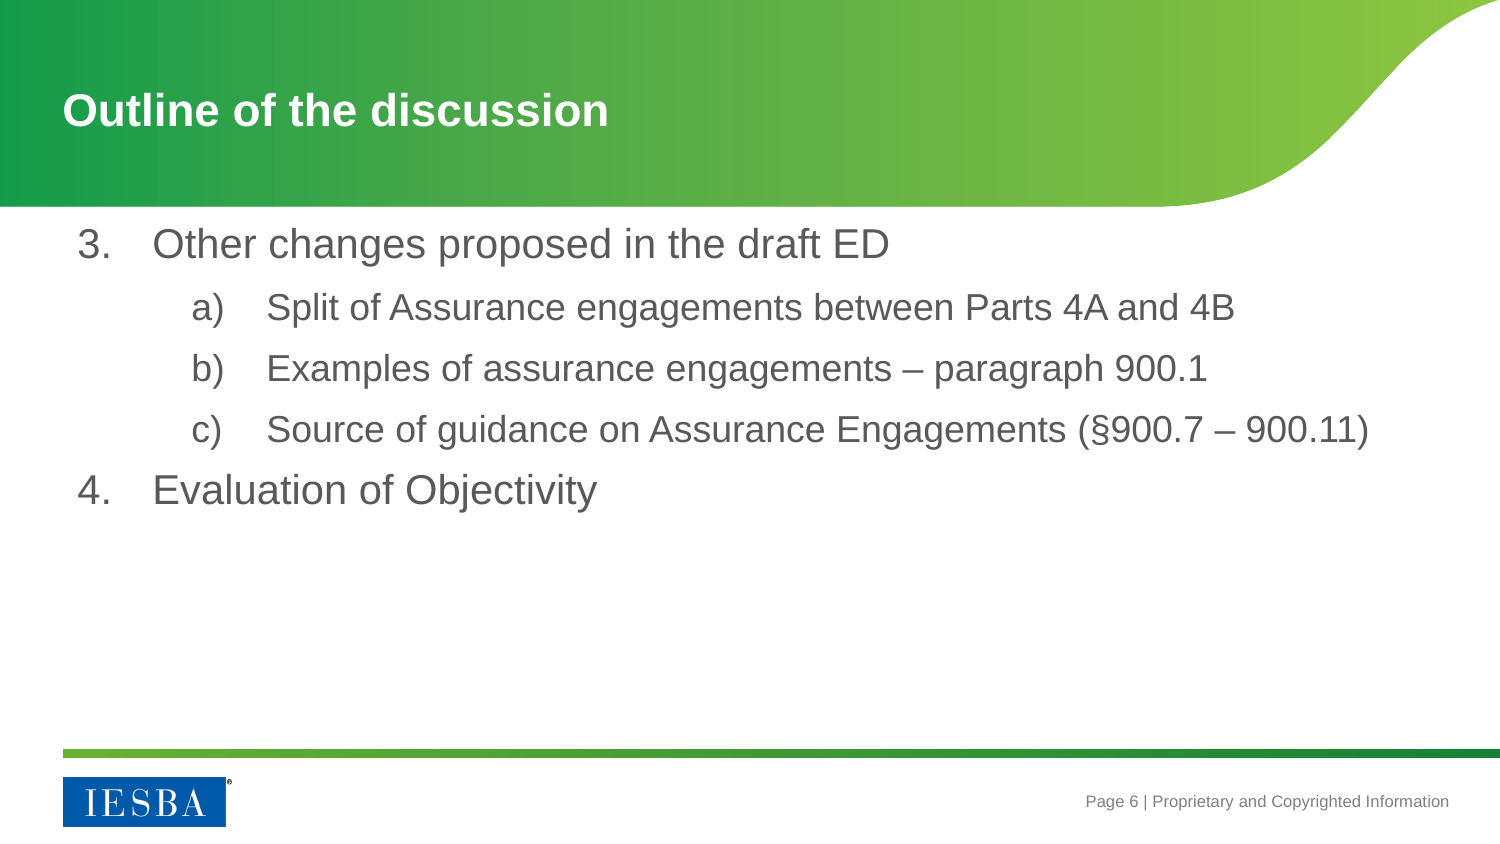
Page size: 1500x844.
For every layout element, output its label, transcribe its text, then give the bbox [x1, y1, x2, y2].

list Other changes proposed in the draft ED Split of Assurance engagements between Parts 4A and 4B Examples of assurance engagements – paragraph 900.1 Source of guidance on Assurance Engagements (§900.7 – 900.11) Evaluation of Objectivity [62, 209, 1400, 712]
title Outline of the discussion [62, 75, 1300, 142]
picture [0, 0, 1500, 207]
picture [63, 777, 232, 827]
